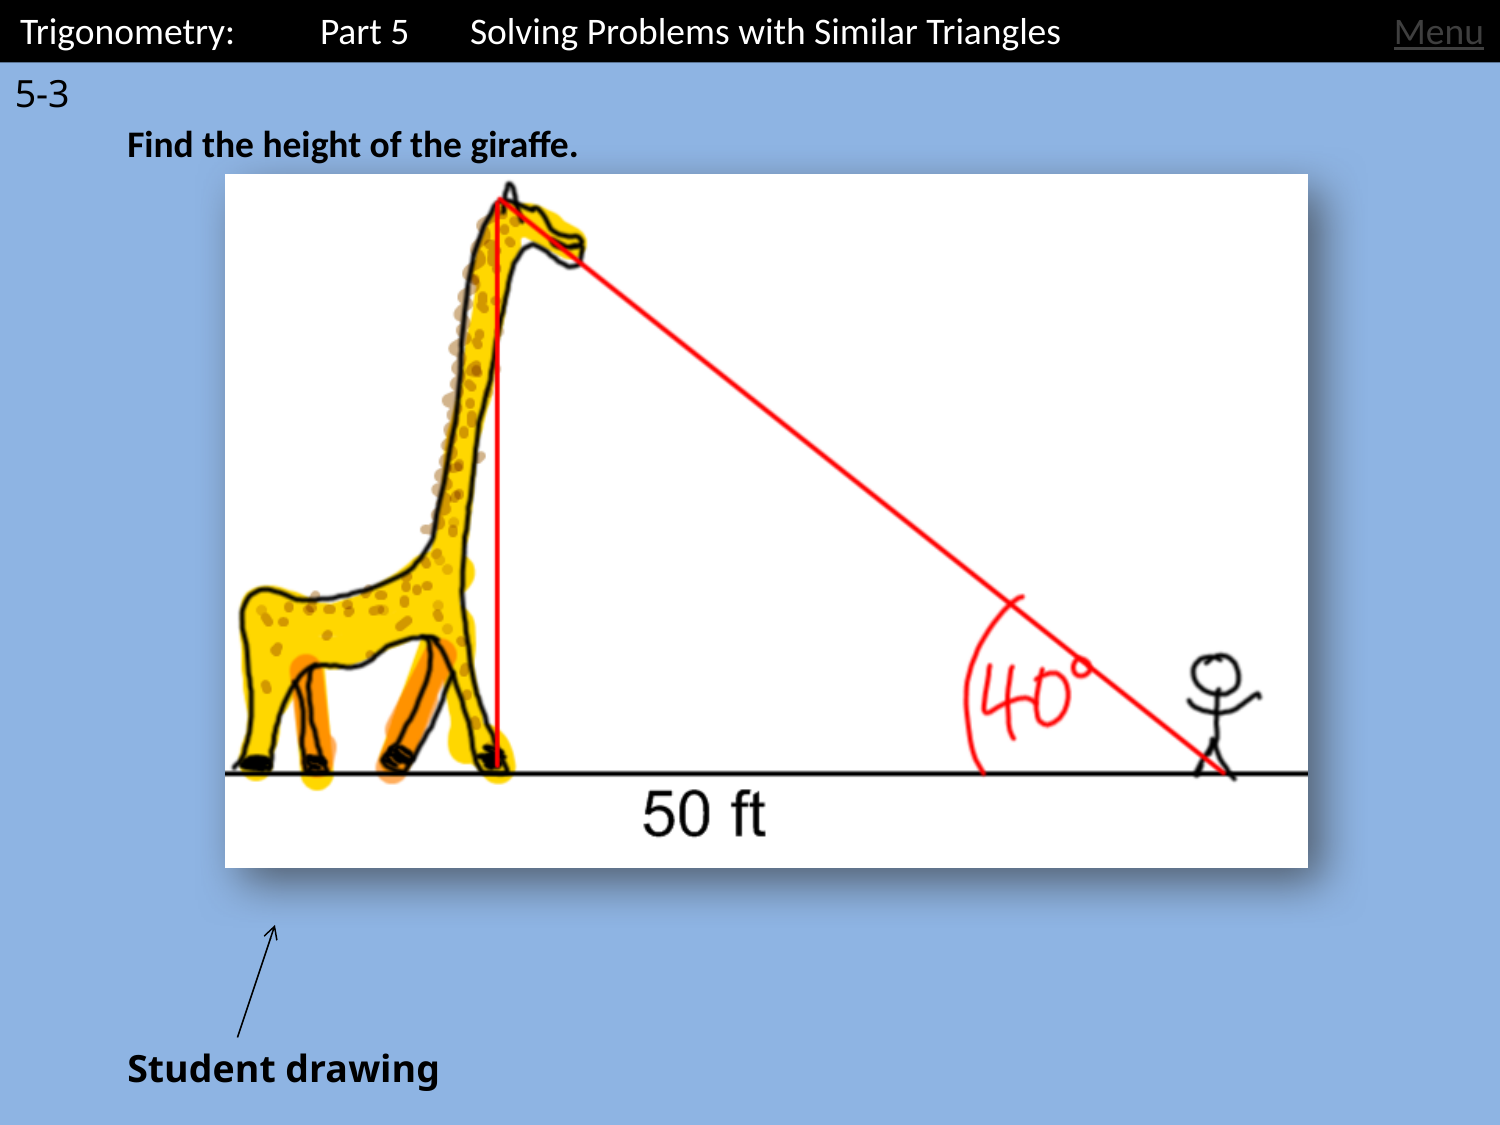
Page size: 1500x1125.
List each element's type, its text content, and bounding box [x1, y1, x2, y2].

text_box [1086, 0, 1500, 64]
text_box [237, 924, 276, 1038]
text_box Student drawing [112, 1037, 1500, 1098]
text_box 5-3 [0, 62, 1313, 168]
text_box Menu [1379, 0, 1500, 60]
text_box [0, 0, 5, 62]
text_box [234, 166, 1316, 173]
text_box Find the height of the giraffe. [112, 112, 1500, 173]
picture [224, 174, 1308, 868]
text_box Trigonometry: Part 5 Solving Problems with Similar Triangles [5, 0, 1086, 62]
